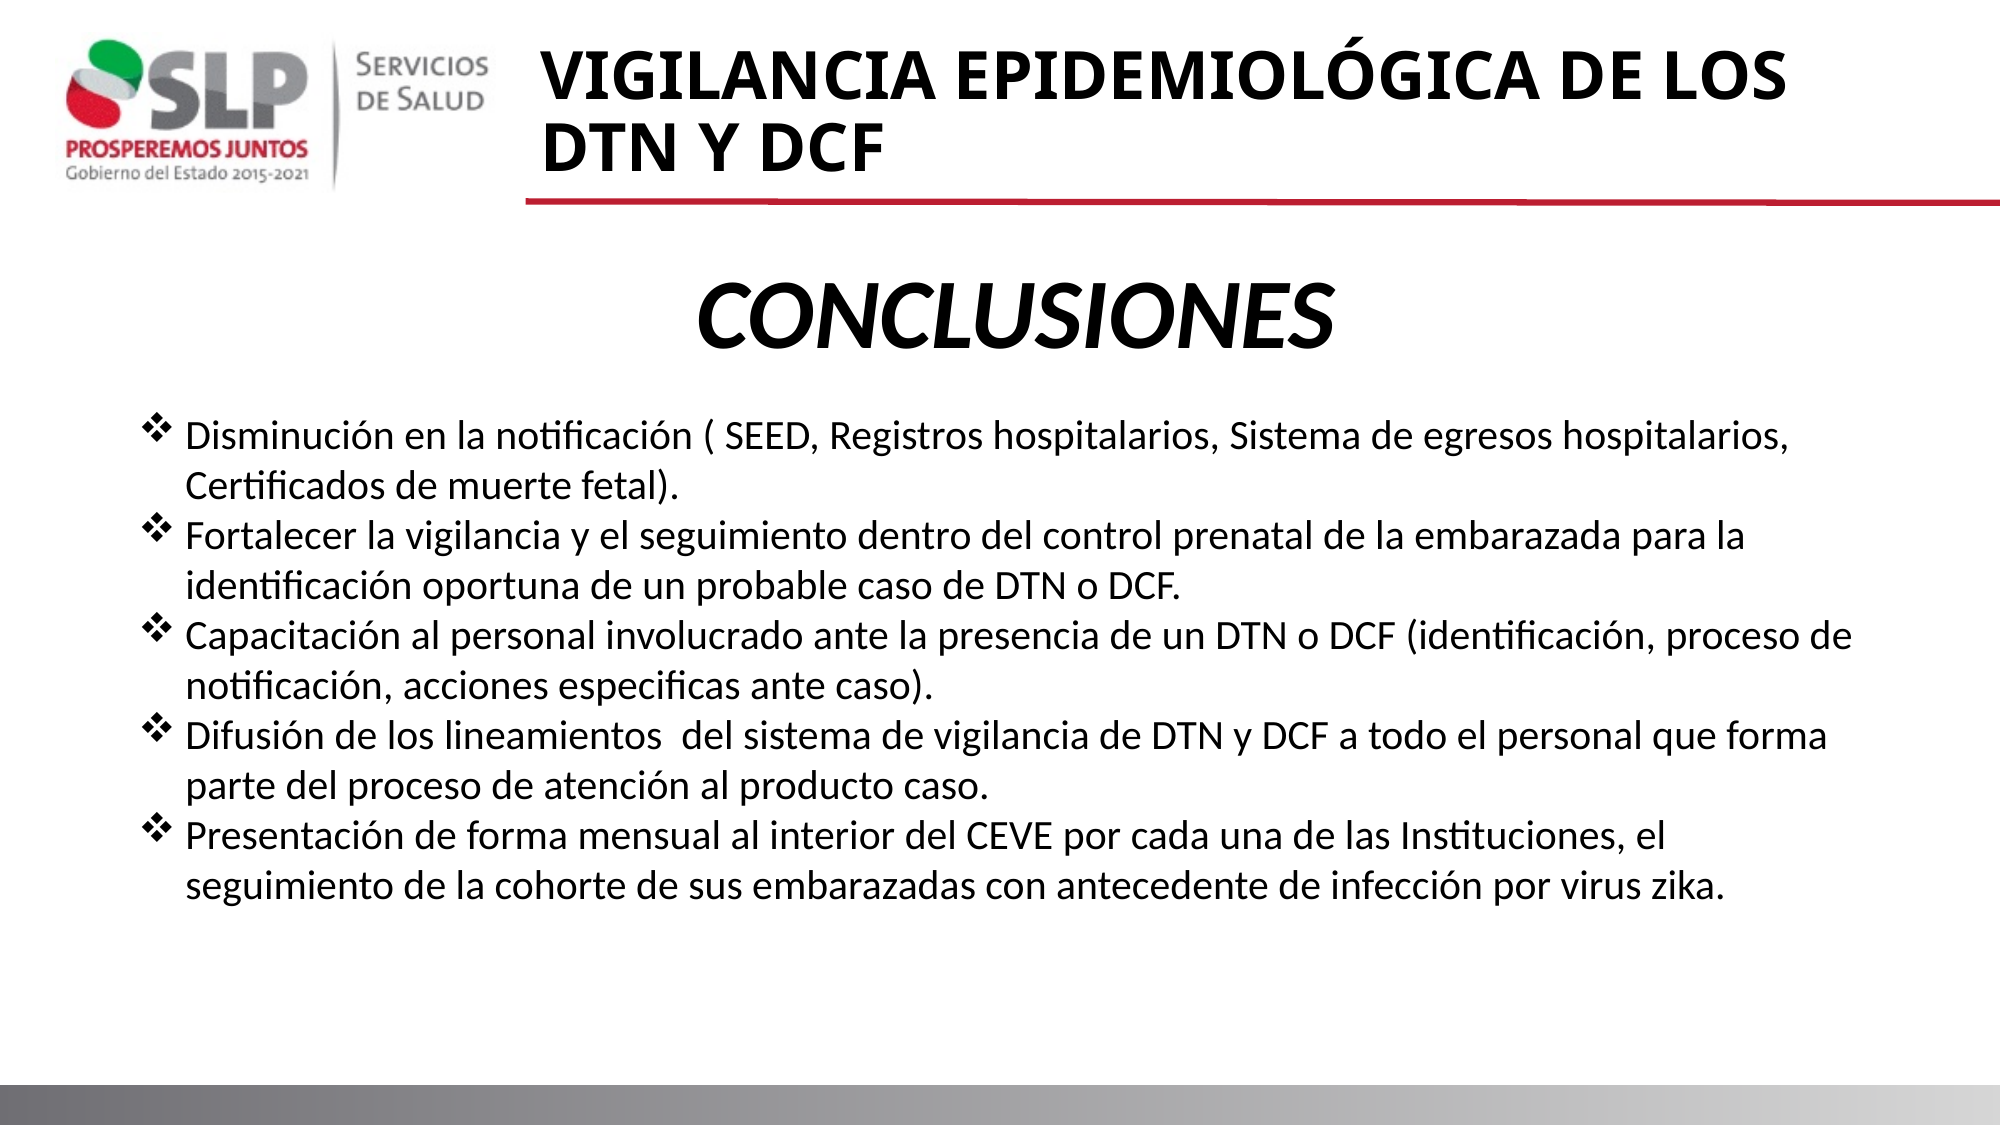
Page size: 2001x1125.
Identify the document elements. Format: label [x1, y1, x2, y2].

text_box [0, 32, 2000, 1125]
